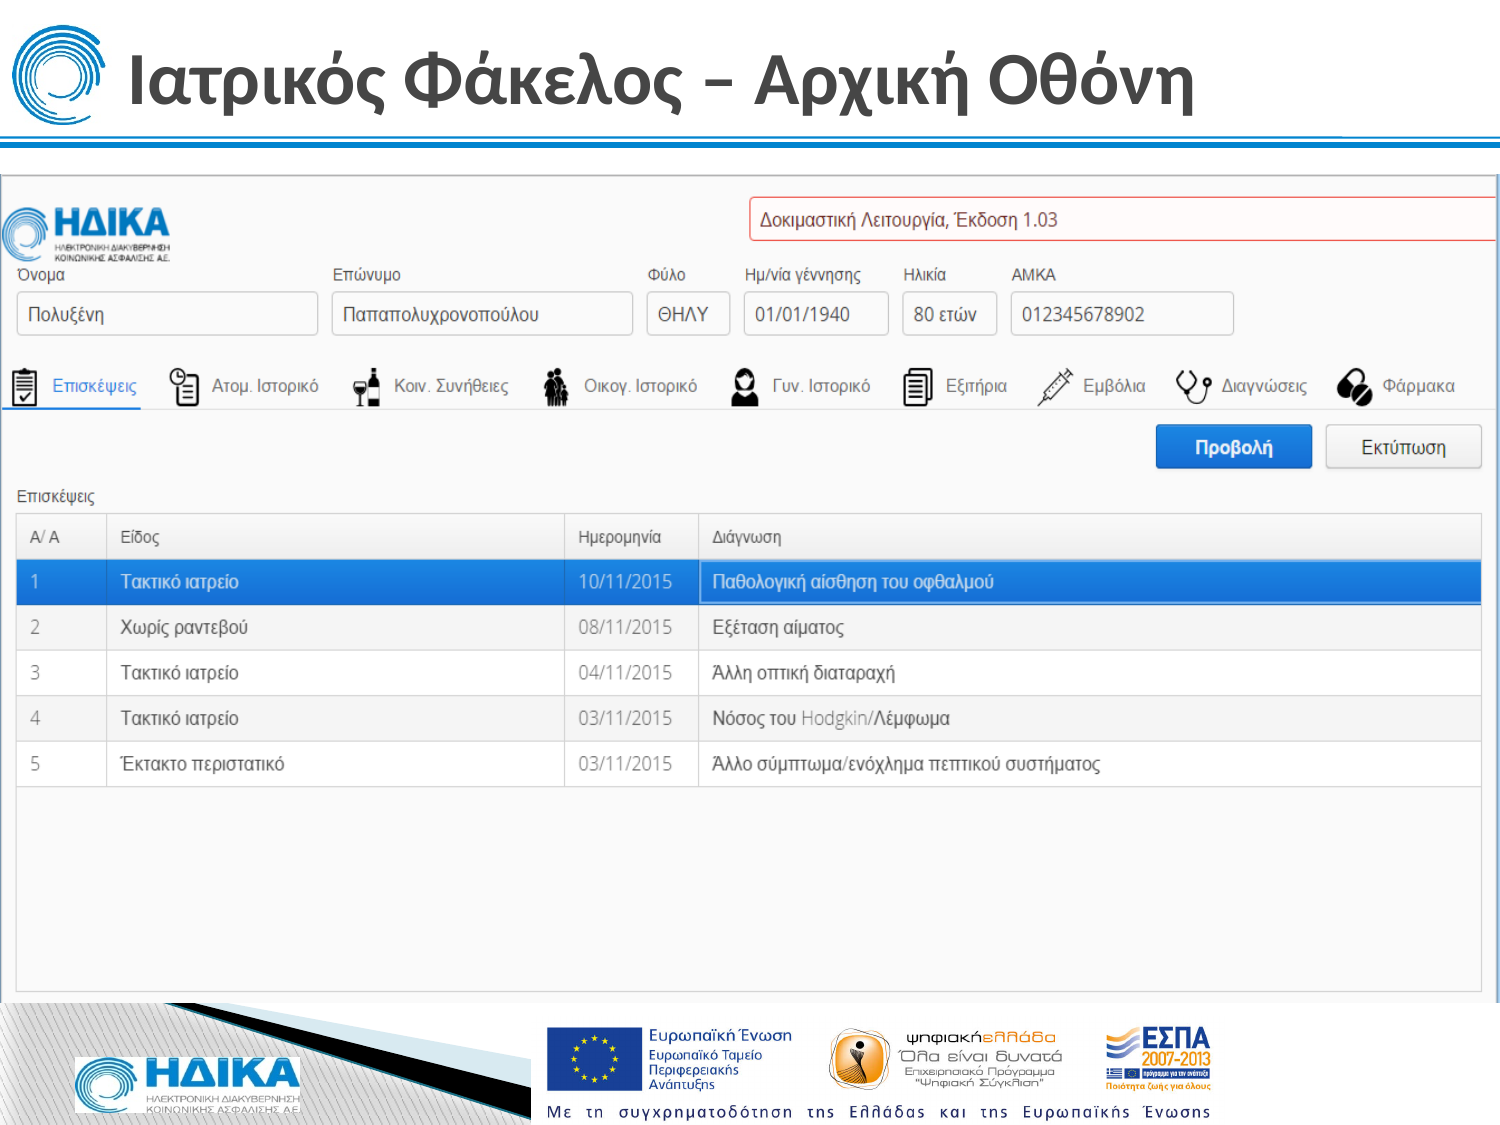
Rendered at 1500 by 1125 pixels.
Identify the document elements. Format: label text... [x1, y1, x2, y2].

title Ιατρικός Φάκελος – Αρχική Οθόνη [112, 12, 1425, 138]
picture [75, 1057, 300, 1113]
picture [12, 24, 112, 125]
picture [531, 1016, 1225, 1125]
picture [0, 174, 1500, 1004]
